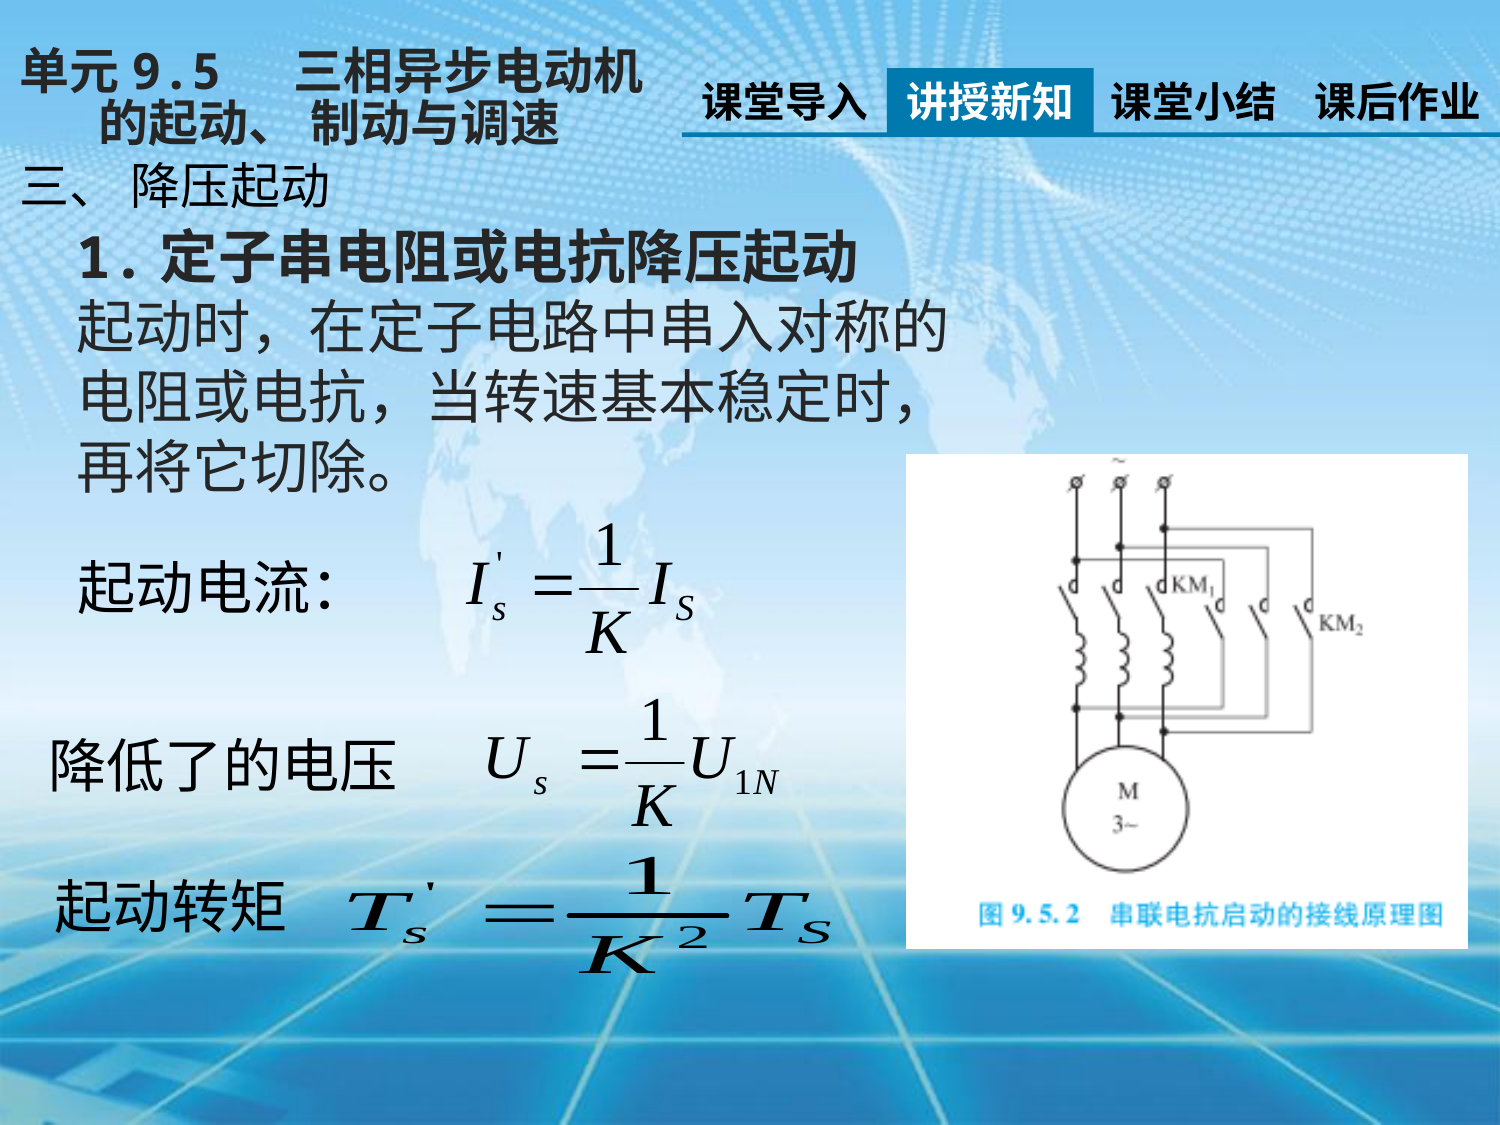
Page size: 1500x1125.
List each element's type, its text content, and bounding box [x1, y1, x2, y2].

picture [0, 0, 1500, 1125]
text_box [330, 840, 861, 987]
text_box 起动电流： [63, 544, 397, 629]
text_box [4, 39, 1500, 160]
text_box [479, 679, 793, 840]
text_box 降低了的电压 [33, 722, 426, 807]
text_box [454, 505, 709, 668]
text_box 起动转矩 [40, 863, 312, 948]
text_box 三、 降压起动 [4, 160, 1355, 291]
text_box 1.定子串电阻或电抗降压起动 起动时，在定子电路中串入对称的电阻或电抗，当转速基本稳定时，再将它切除。 [61, 291, 1004, 508]
